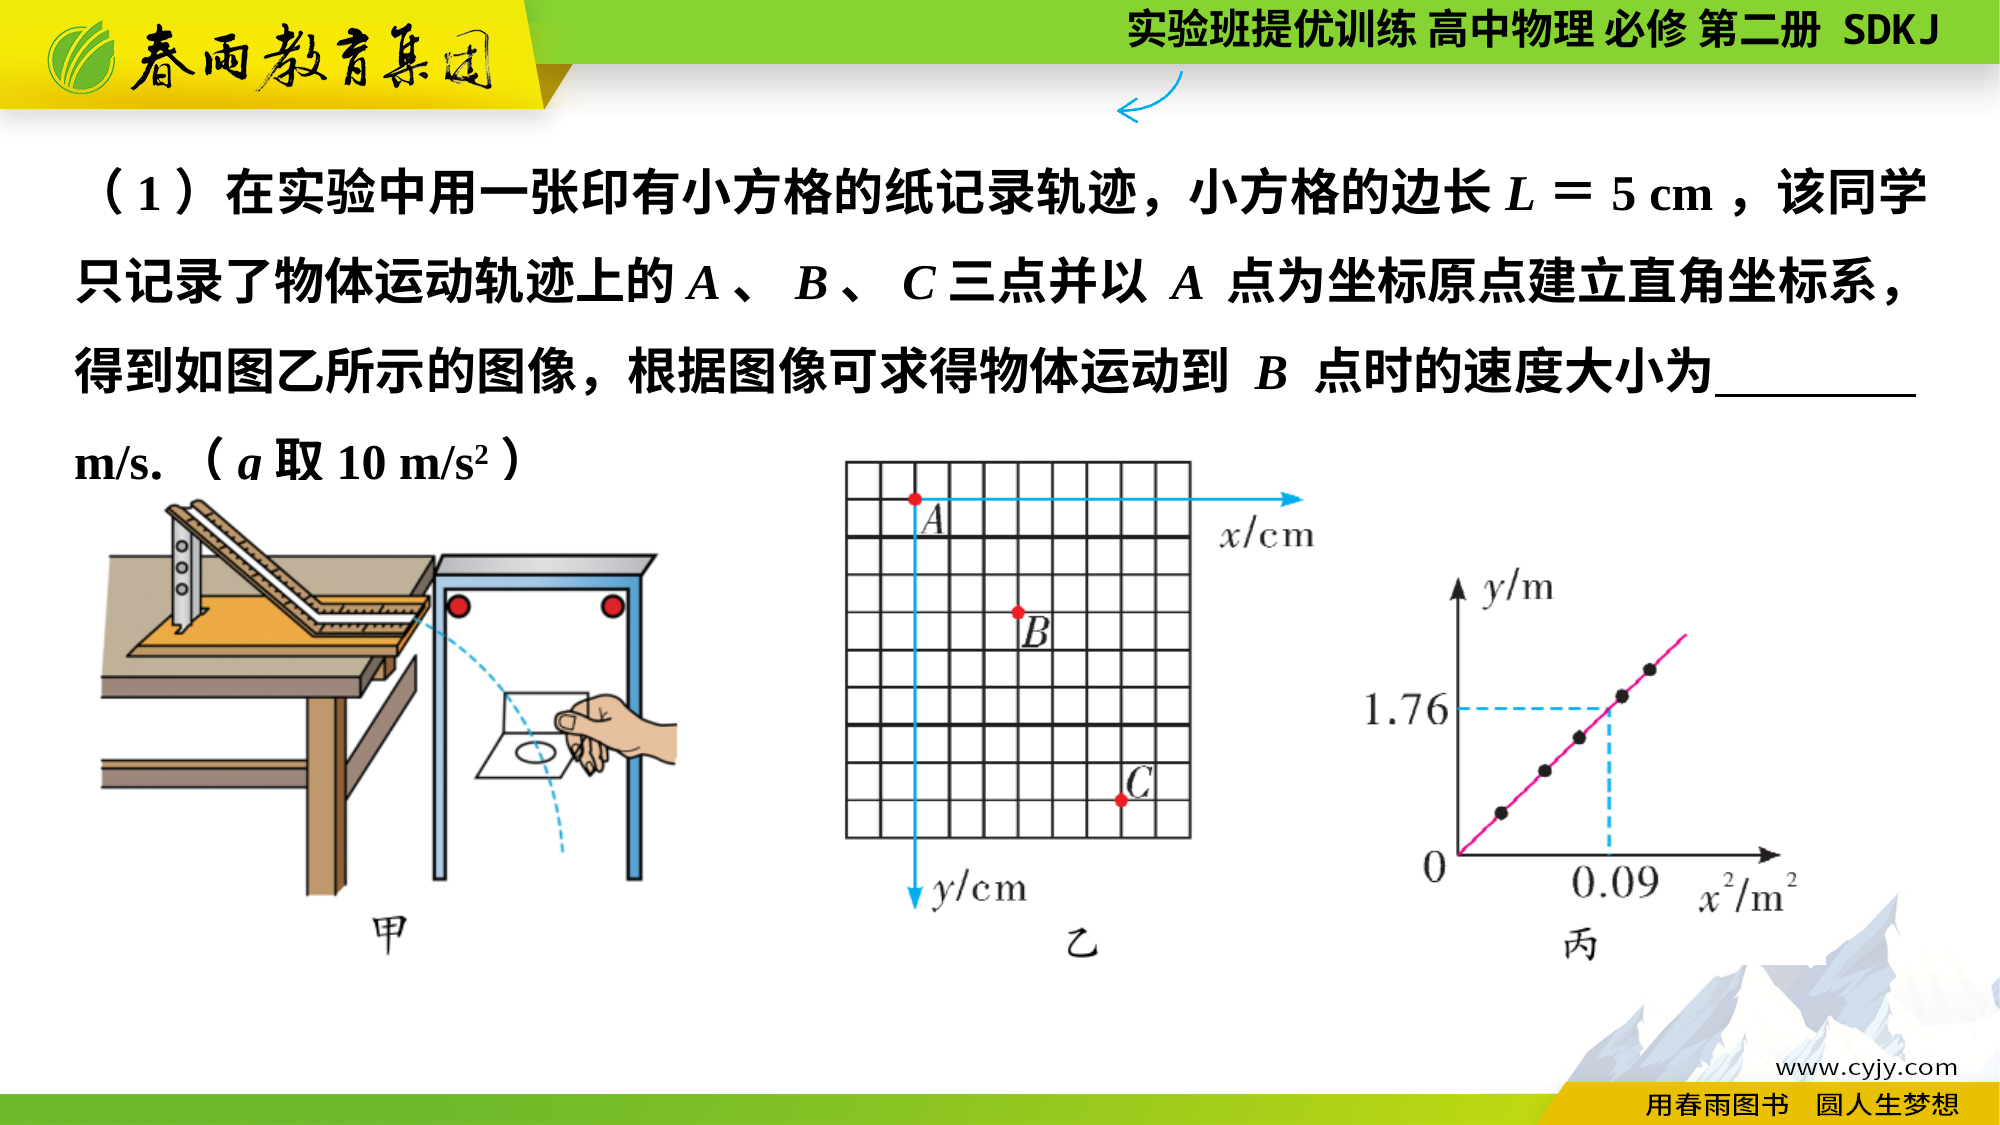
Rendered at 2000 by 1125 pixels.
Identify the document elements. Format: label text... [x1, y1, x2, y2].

list （1）在实验中用一张印有小方格的纸记录轨迹，小方格的边长L＝5 cm，该同学只记录了物体运动轨迹上的A、B、C三点并以 A 点为坐标原点建立直角坐标系，得到如图乙所示的图像，根据图像可求得物体运动到 B 点时的速度大小为 m/s.（g取10 m/s2） [59, 122, 1944, 501]
picture [0, 0, 2000, 1125]
